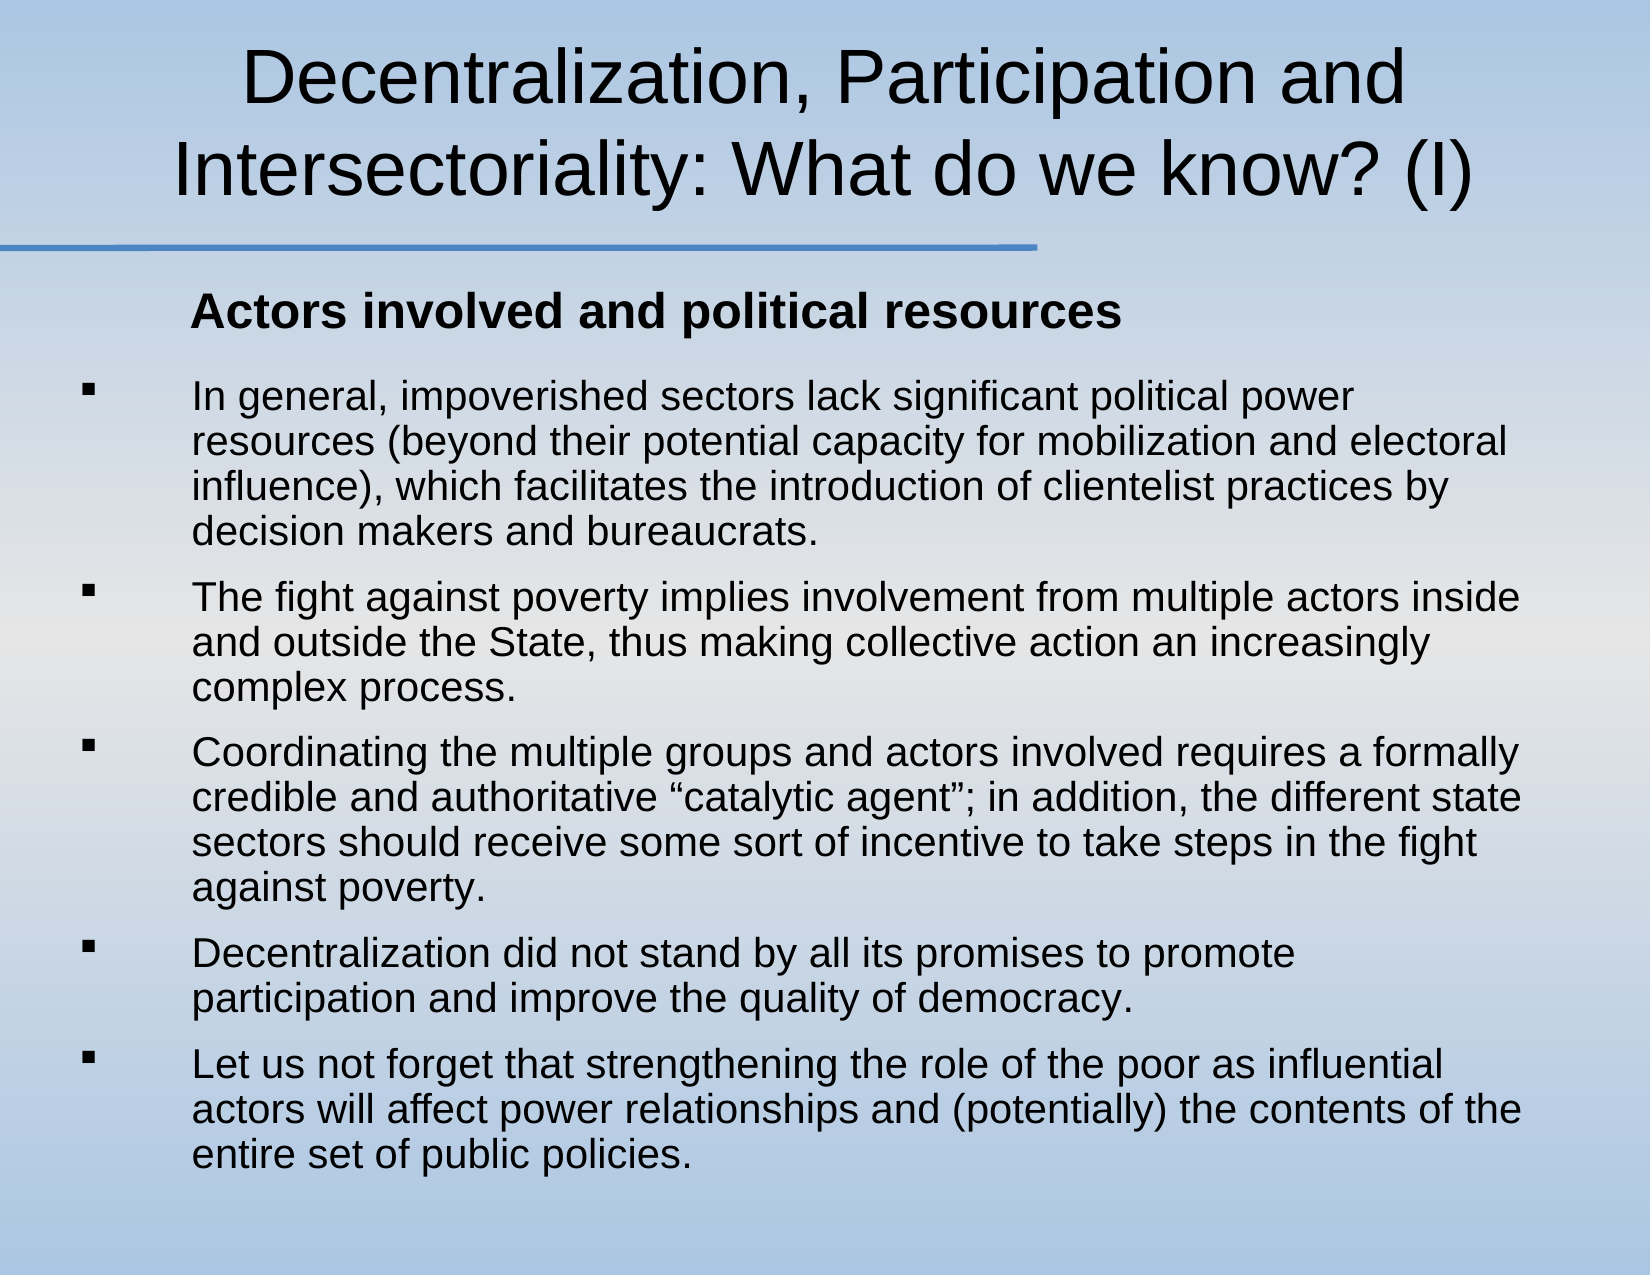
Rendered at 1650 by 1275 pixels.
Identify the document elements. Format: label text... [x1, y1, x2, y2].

list In general, impoverished sectors lack significant political power resources (beyond their potential capacity for mobilization and electoral influence), which facilitates the introduction of clientelist practices by decision makers and bureaucrats. The fight against poverty implies involvement from multiple actors inside and outside the State, thus making collective action an increasingly complex process. Coordinating the multiple groups and actors involved requires a formally credible and authoritative “catalytic agent”; in addition, the different state sectors should receive some sort of incentive to take steps in the fight against poverty. Decentralization did not stand by all its promises to promote participation and improve the quality of democracy. Let us not forget that strengthening the role of the poor as influential actors will affect power relationships and (potentially) the contents of the entire set of public policies. [62, 365, 1546, 1275]
text_box Actors involved and political resources [174, 270, 1139, 346]
title Decentralization, Participation and Intersectoriality: What do we know? (I) [0, 37, 1650, 201]
